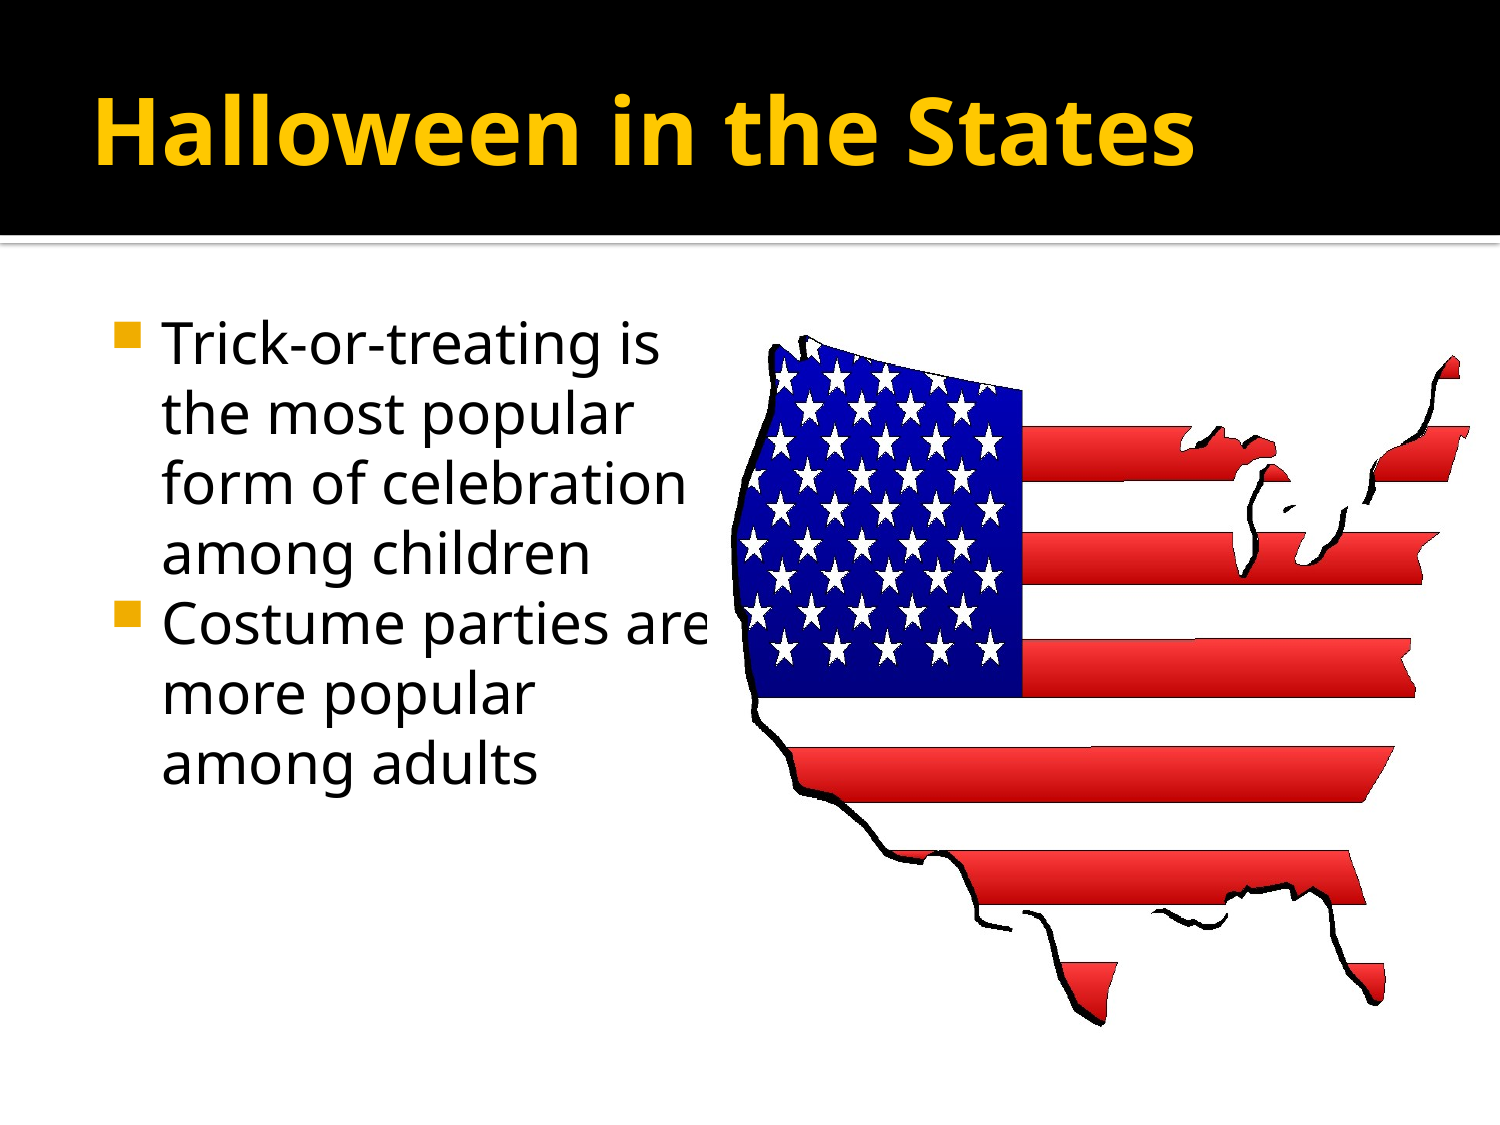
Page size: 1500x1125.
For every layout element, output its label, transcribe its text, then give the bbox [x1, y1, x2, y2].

title Halloween in the States [75, 24, 1425, 231]
list Trick-or-treating is the most popular form of celebration among children Costume parties are more popular among adults [74, 290, 703, 1050]
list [707, 287, 1500, 1075]
